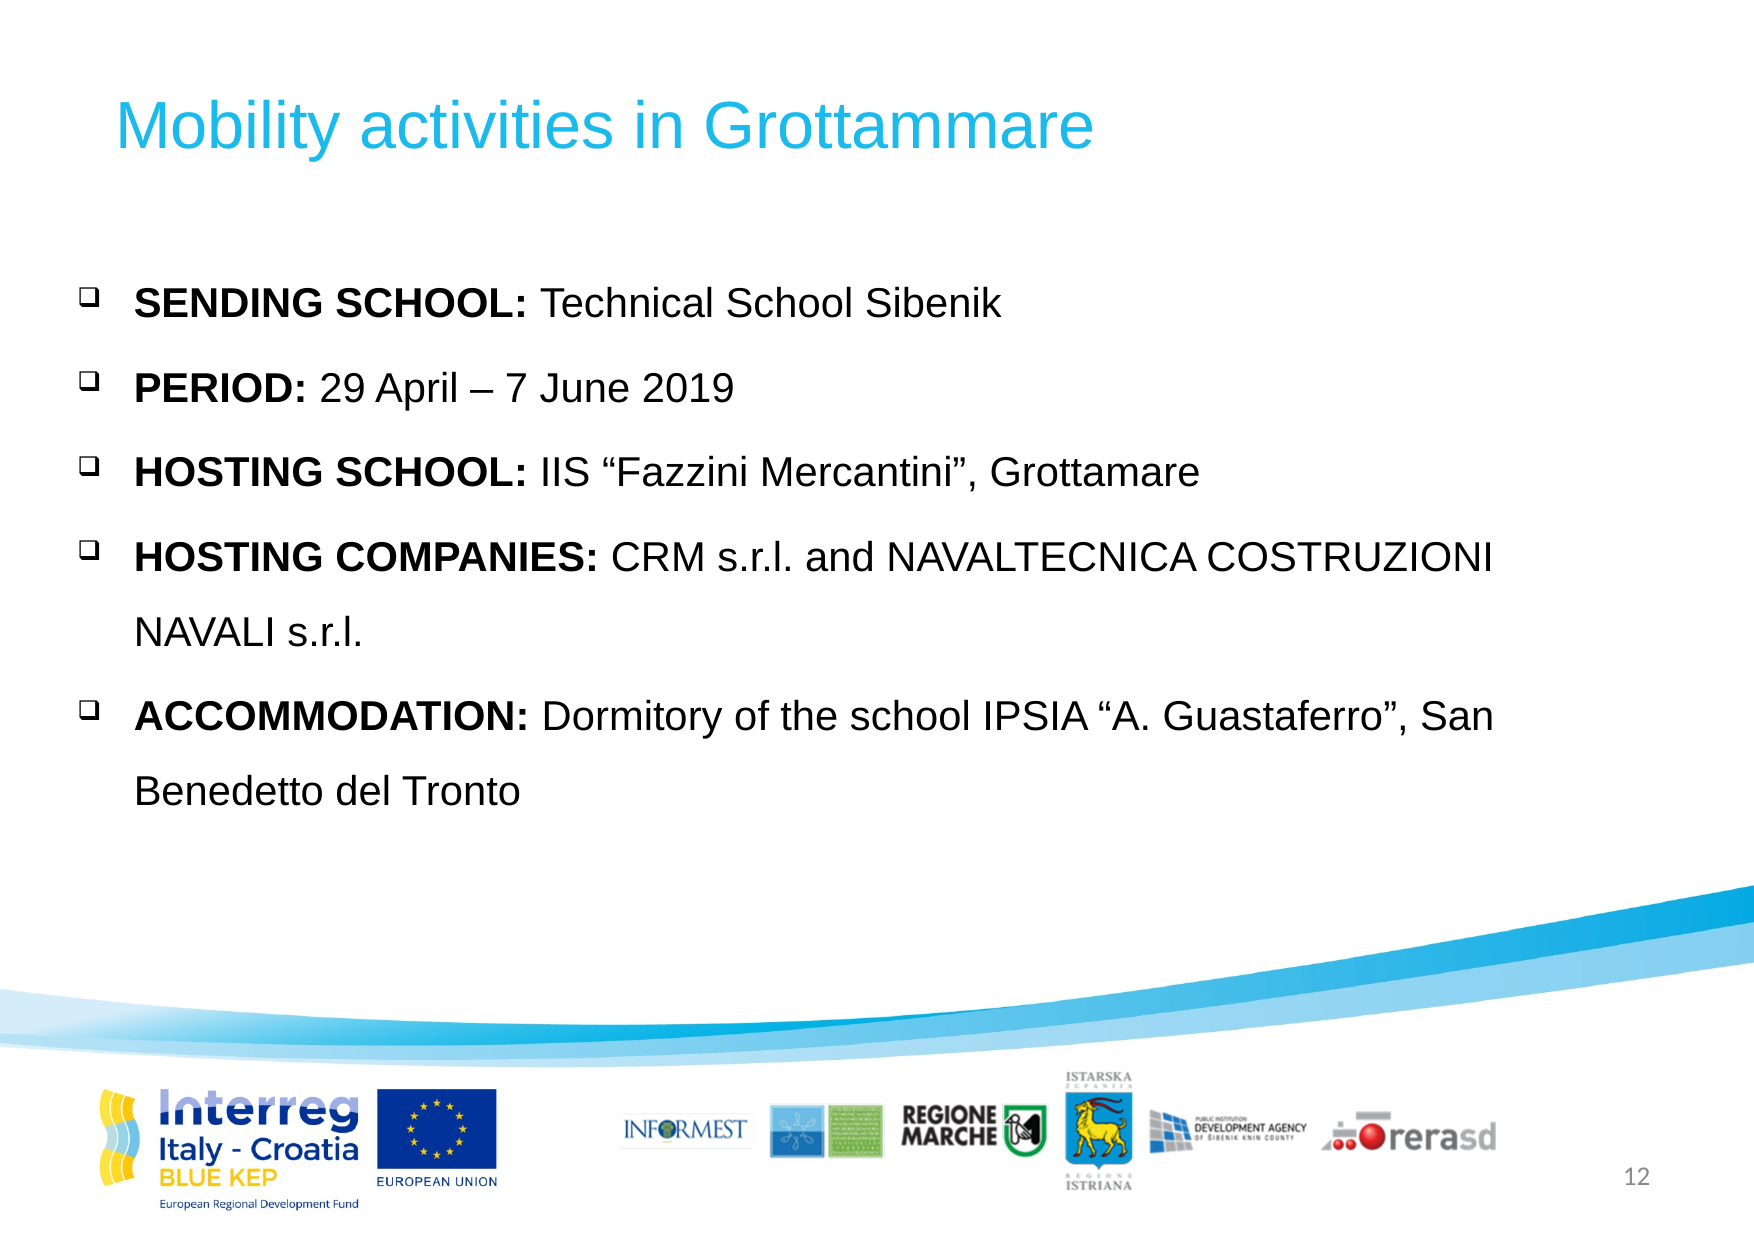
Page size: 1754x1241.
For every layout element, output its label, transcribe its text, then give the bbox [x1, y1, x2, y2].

text_box Mobility activities in Grottammare [98, 72, 1650, 170]
slide_number 12 [1607, 1141, 1666, 1208]
text_box SENDING SCHOOL: Technical School Sibenik PERIOD: 29 April – 7 June 2019 HOSTING SCHOOL: IIS “Fazzini Mercantini”, Grottamare HOSTING COMPANIES: CRM s.r.l. and NAVALTECNICA COSTRUZIONI NAVALI s.r.l. ACCOMMODATION: Dormitory of the school IPSIA “A. Guastaferro”, San Benedetto del Tronto [62, 211, 1621, 822]
picture [0, 0, 1754, 1241]
